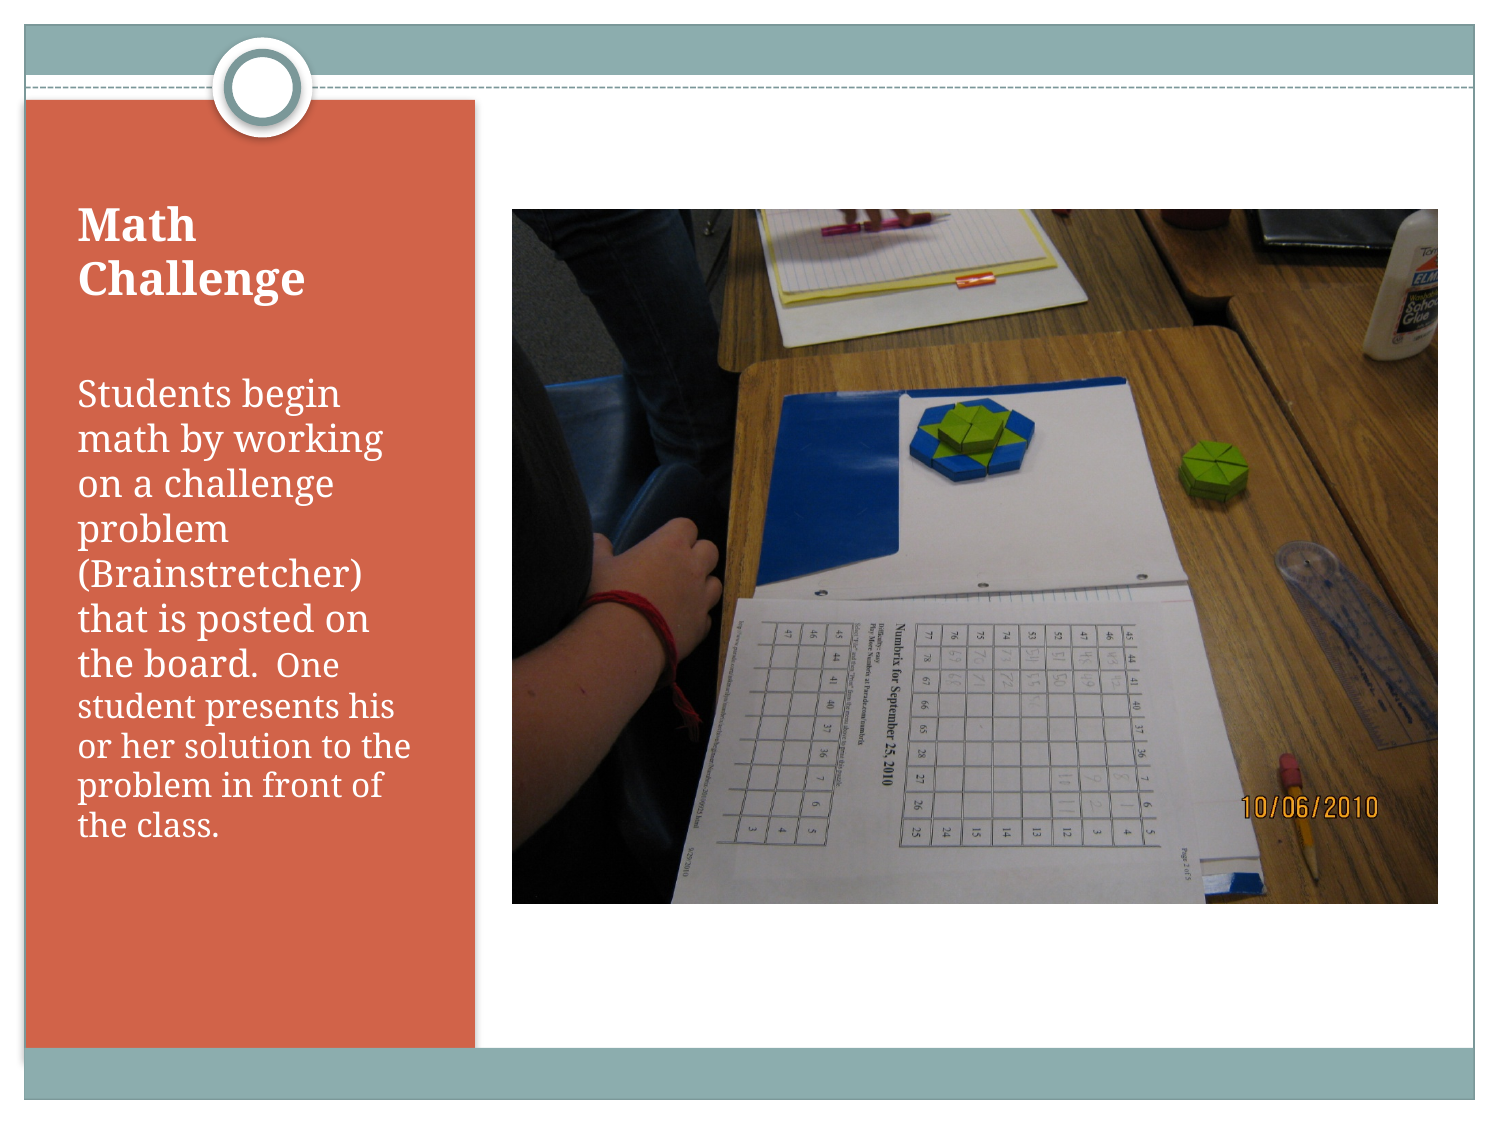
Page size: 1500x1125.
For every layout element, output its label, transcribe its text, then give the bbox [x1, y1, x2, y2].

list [512, 209, 1438, 904]
list Students begin math by working on a challenge problem (Brainstretcher) that is posted on the board. One student presents his or her solution to the problem in front of the class. [62, 362, 450, 1043]
title Math Challenge [62, 149, 450, 313]
